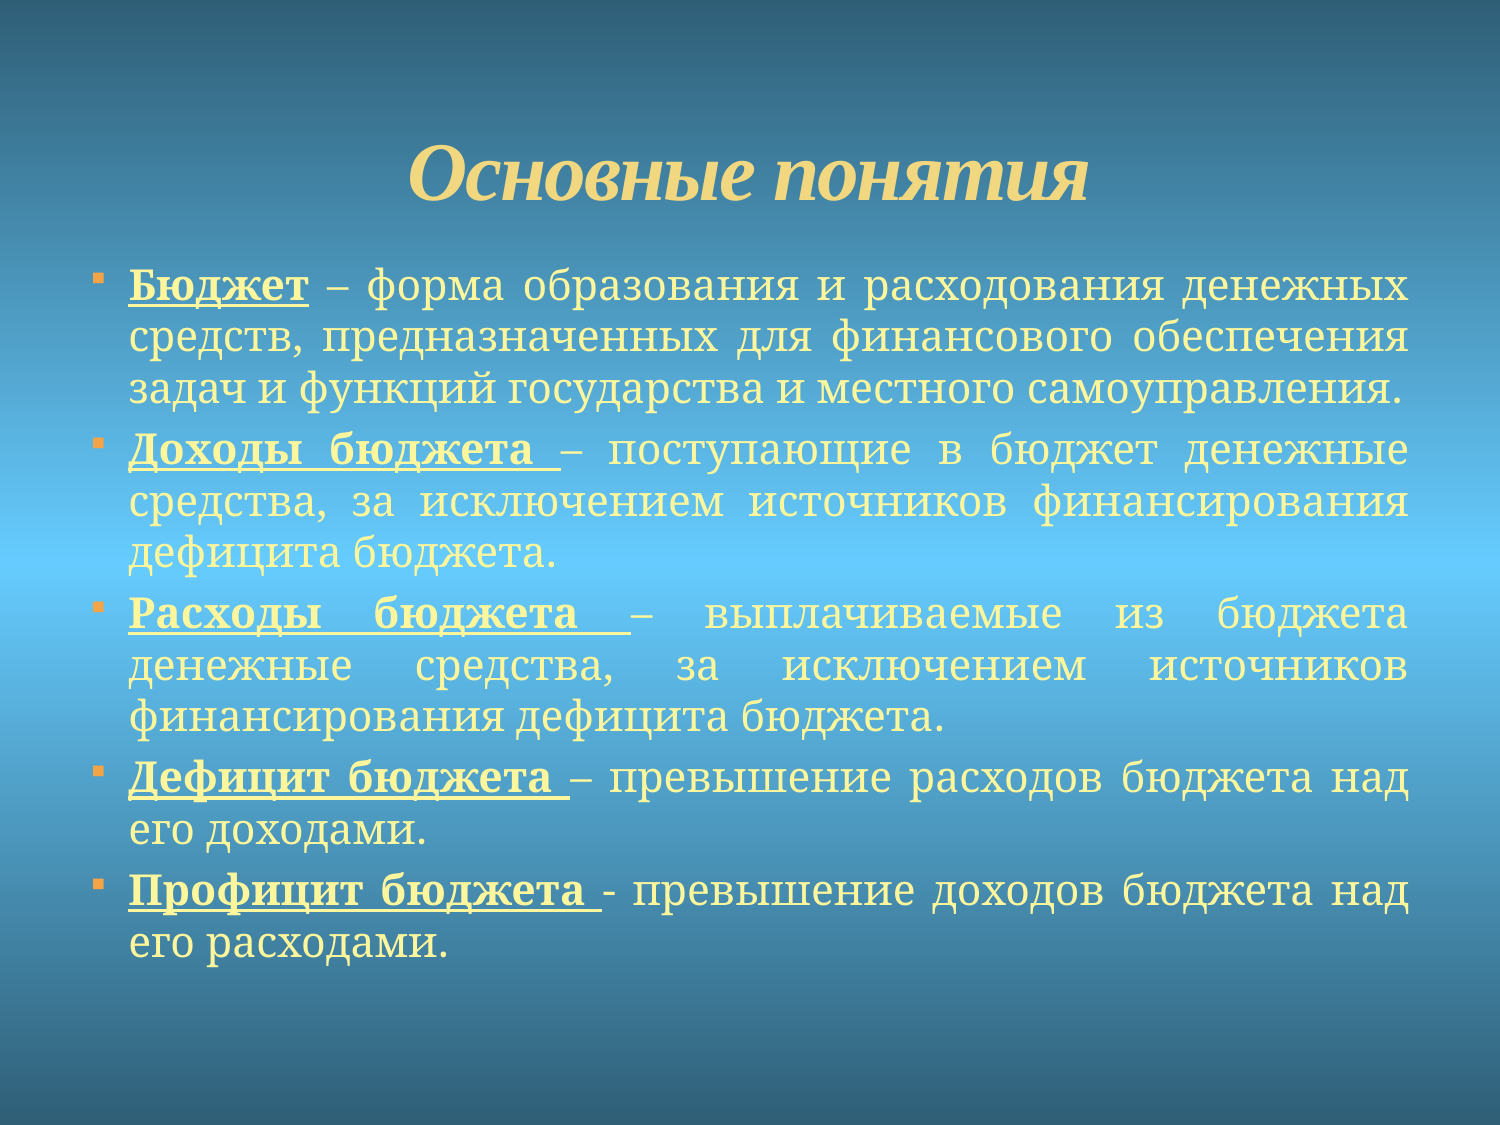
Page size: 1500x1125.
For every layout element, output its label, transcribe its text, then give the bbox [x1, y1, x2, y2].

title Основные понятия [74, 24, 1425, 225]
list Бюджет – форма образования и расходования денежных средств, предназначенных для финансового обеспечения задач и функций государства и местного самоуправления. Доходы бюджета – поступающие в бюджет денежные средства, за исключением источников финансирования дефицита бюджета. Расходы бюджета – выплачиваемые из бюджета денежные средства, за исключением источников финансирования дефицита бюджета. Дефицит бюджета – превышение расходов бюджета над его доходами. Профицит бюджета - превышение доходов бюджета над его расходами. [75, 249, 1425, 1000]
